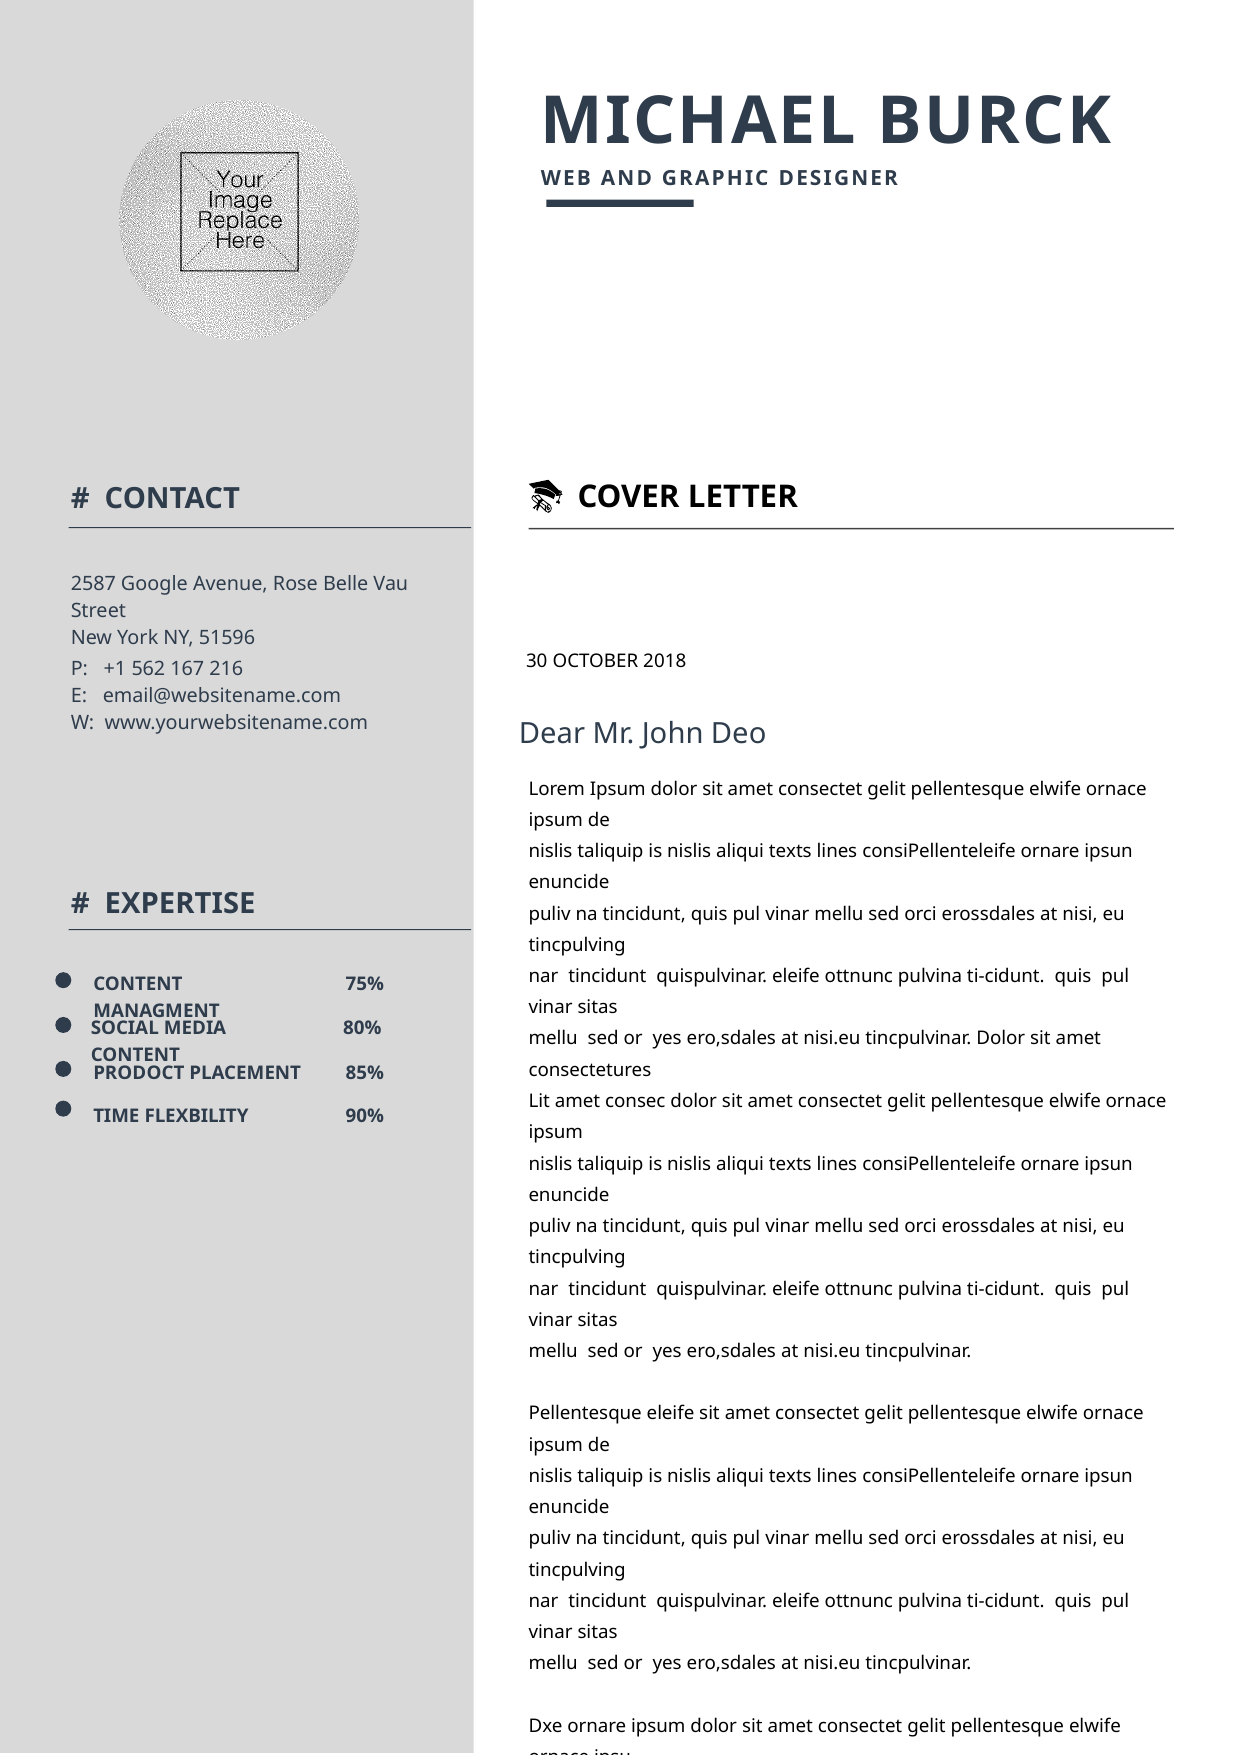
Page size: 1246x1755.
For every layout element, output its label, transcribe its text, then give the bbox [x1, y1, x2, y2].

text_box [55, 1016, 72, 1033]
picture [119, 99, 360, 341]
text_box WEB AND GRAPHIC DESIGNER [526, 153, 932, 198]
text_box [545, 199, 695, 208]
text_box COVER LETTER [562, 478, 823, 521]
text_box MICHAEL BURCK [526, 90, 1149, 164]
text_box [0, 3, 474, 1753]
text_box Dear Mr. John Deo [504, 707, 782, 757]
text_box [55, 1100, 72, 1117]
text_box Lorem Ipsum dolor sit amet consectet gelit pellentesque elwife ornace ipsum de nislis taliquip is nislis aliqui texts lines consiPellenteleife ornare ipsun enuncide puliv na tincidunt, quis pul vinar mellu sed orci erossdales at nisi, eu tincpulving nar tincidunt quispulvinar. eleife ottnunc pulvina ti-cidunt. quis pul vinar sitas mellu sed or yes ero,sdales at nisi.eu tincpulvinar. Dolor sit amet consectetures Lit amet consec dolor sit amet consectet gelit pellentesque elwife ornace ipsum nislis taliquip is nislis aliqui texts lines consiPellenteleife ornare ipsun enuncide puliv na tincidunt, quis pul vinar mellu sed orci erossdales at nisi, eu tincpulving nar tincidunt quispulvinar. eleife ottnunc pulvina ti-cidunt. quis pul vinar sitas mellu sed or yes ero,sdales at nisi.eu tincpulvinar. Pellentesque eleife sit amet consectet gelit pellentesque elwife ornace ipsum de nislis taliquip is nislis aliqui texts lines consiPellenteleife ornare ipsun enuncide puliv na tincidunt, quis pul vinar mellu sed orci erossdales at nisi, eu tincpulving nar tincidunt quispulvinar. eleife ottnunc pulvina ti-cidunt. quis pul vinar sitas mellu sed or yes ero,sdales at nisi.eu tincpulvinar. Dxe ornare ipsum dolor sit amet consectet gelit pellentesque elwife ornace ipsu nislis taliquip is nislis aliqui texts lines consiPellenteleife ornare ipsun enuncide puliv na tincidunt, quis pul vinar mellu sed orci erossdales at nisi, eu tincpulving nar tincidunt quispulvinar. eleife ottnunc pulvina ti-cidunt. quis pul vinar sitas mellu sed or yes ero,sdales at nisi.eu tincpulvinar. Yours Faithfully [513, 760, 1191, 1755]
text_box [528, 479, 563, 513]
text_box [55, 1060, 72, 1077]
text_box [55, 972, 72, 989]
text_box 30 OCTOBER 2018 [511, 641, 701, 679]
